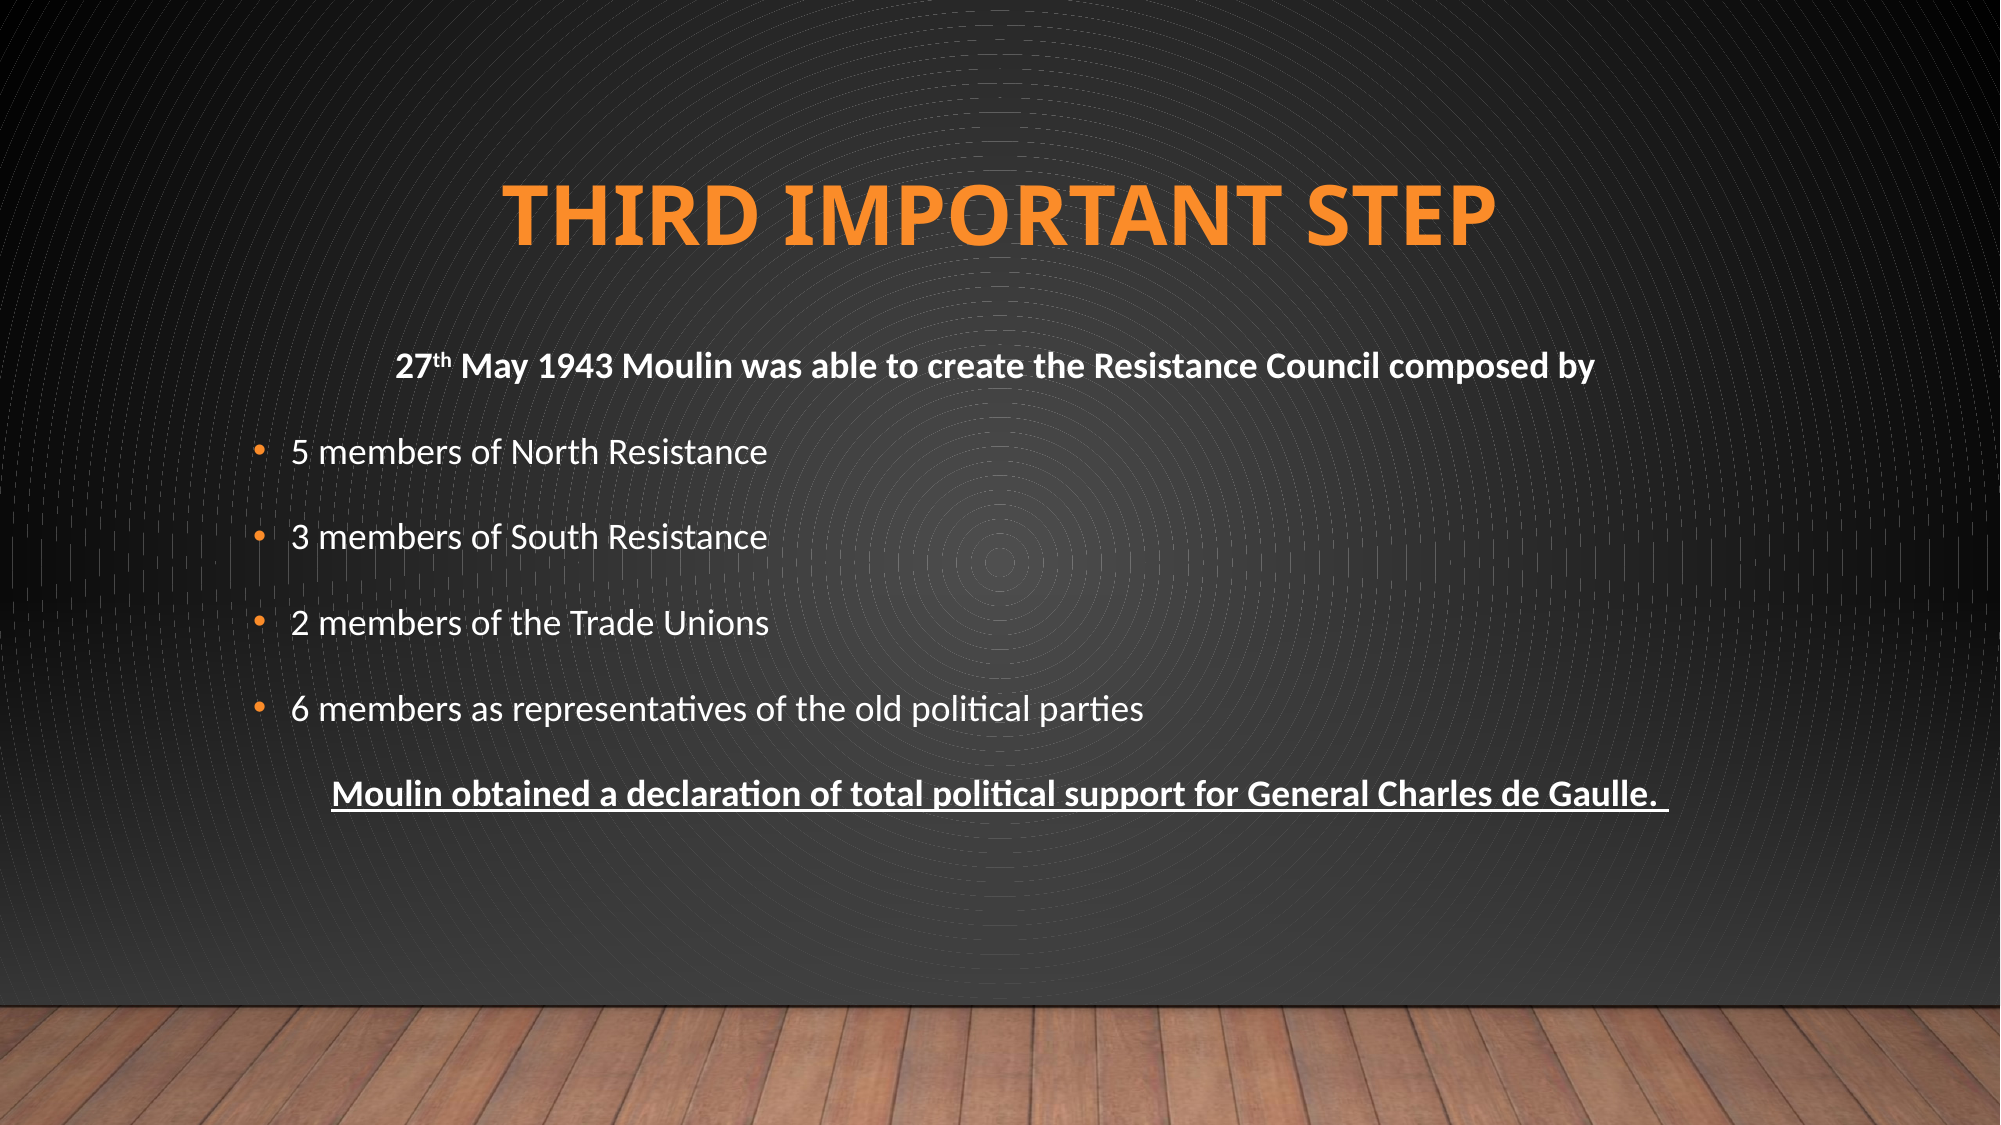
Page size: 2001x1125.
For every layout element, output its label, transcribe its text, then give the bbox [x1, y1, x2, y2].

title THIRD IMPORTANT STEP [238, 131, 1763, 305]
list 27th May 1943 Moulin was able to create the Resistance Council composed by 5 members of North Resistance 3 members of South Resistance 2 members of the Trade Unions 6 members as representatives of the old political parties Moulin obtained a declaration of total political support for General Charles de Gaulle. [238, 330, 1763, 897]
picture [0, 1005, 2000, 1125]
